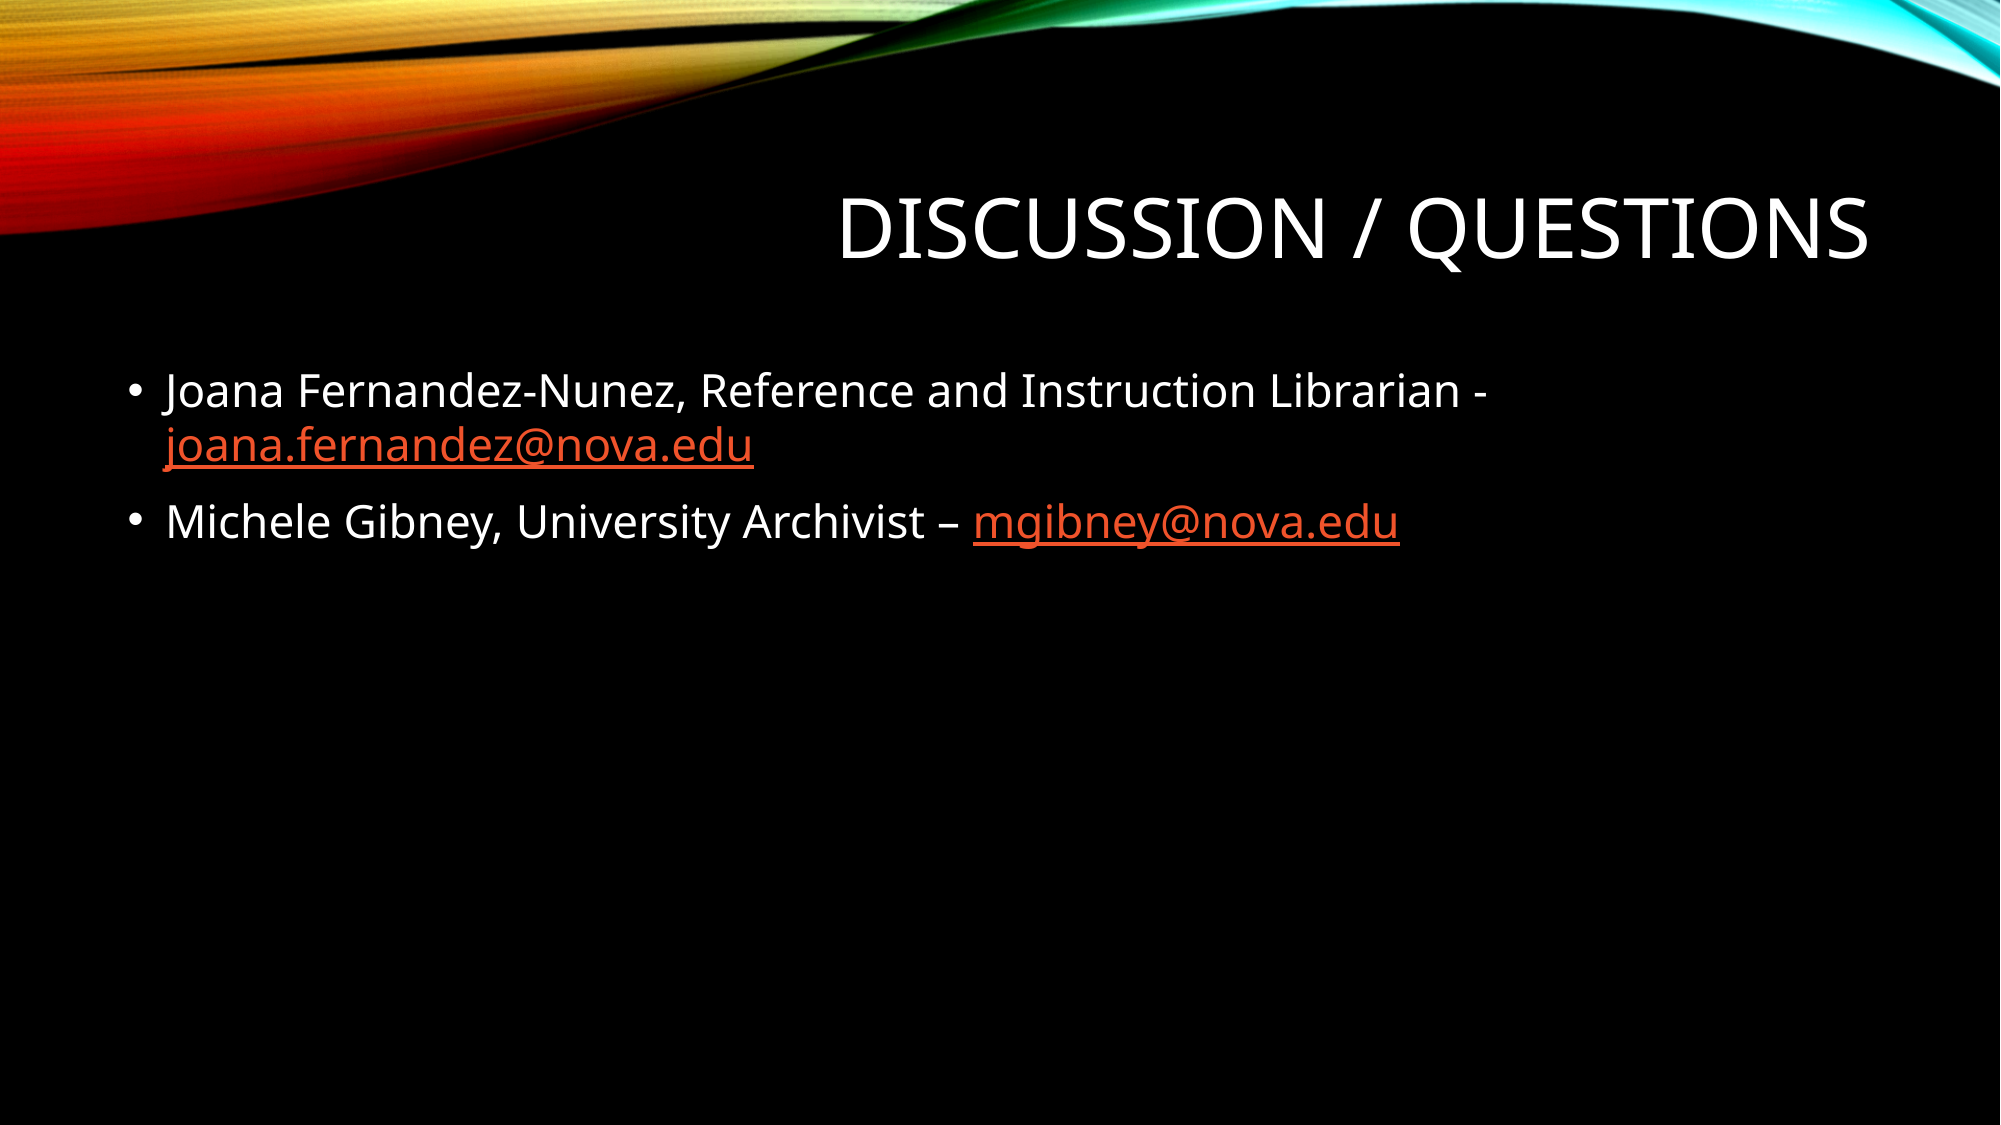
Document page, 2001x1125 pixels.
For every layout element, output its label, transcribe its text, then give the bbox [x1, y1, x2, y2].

title Discussion / Questions [474, 125, 1888, 338]
picture [0, 0, 2000, 237]
list Joana Fernandez-Nunez, Reference and Instruction Librarian - joana.fernandez@nova.edu Michele Gibney, University Archivist – mgibney@nova.edu [112, 360, 1888, 1021]
